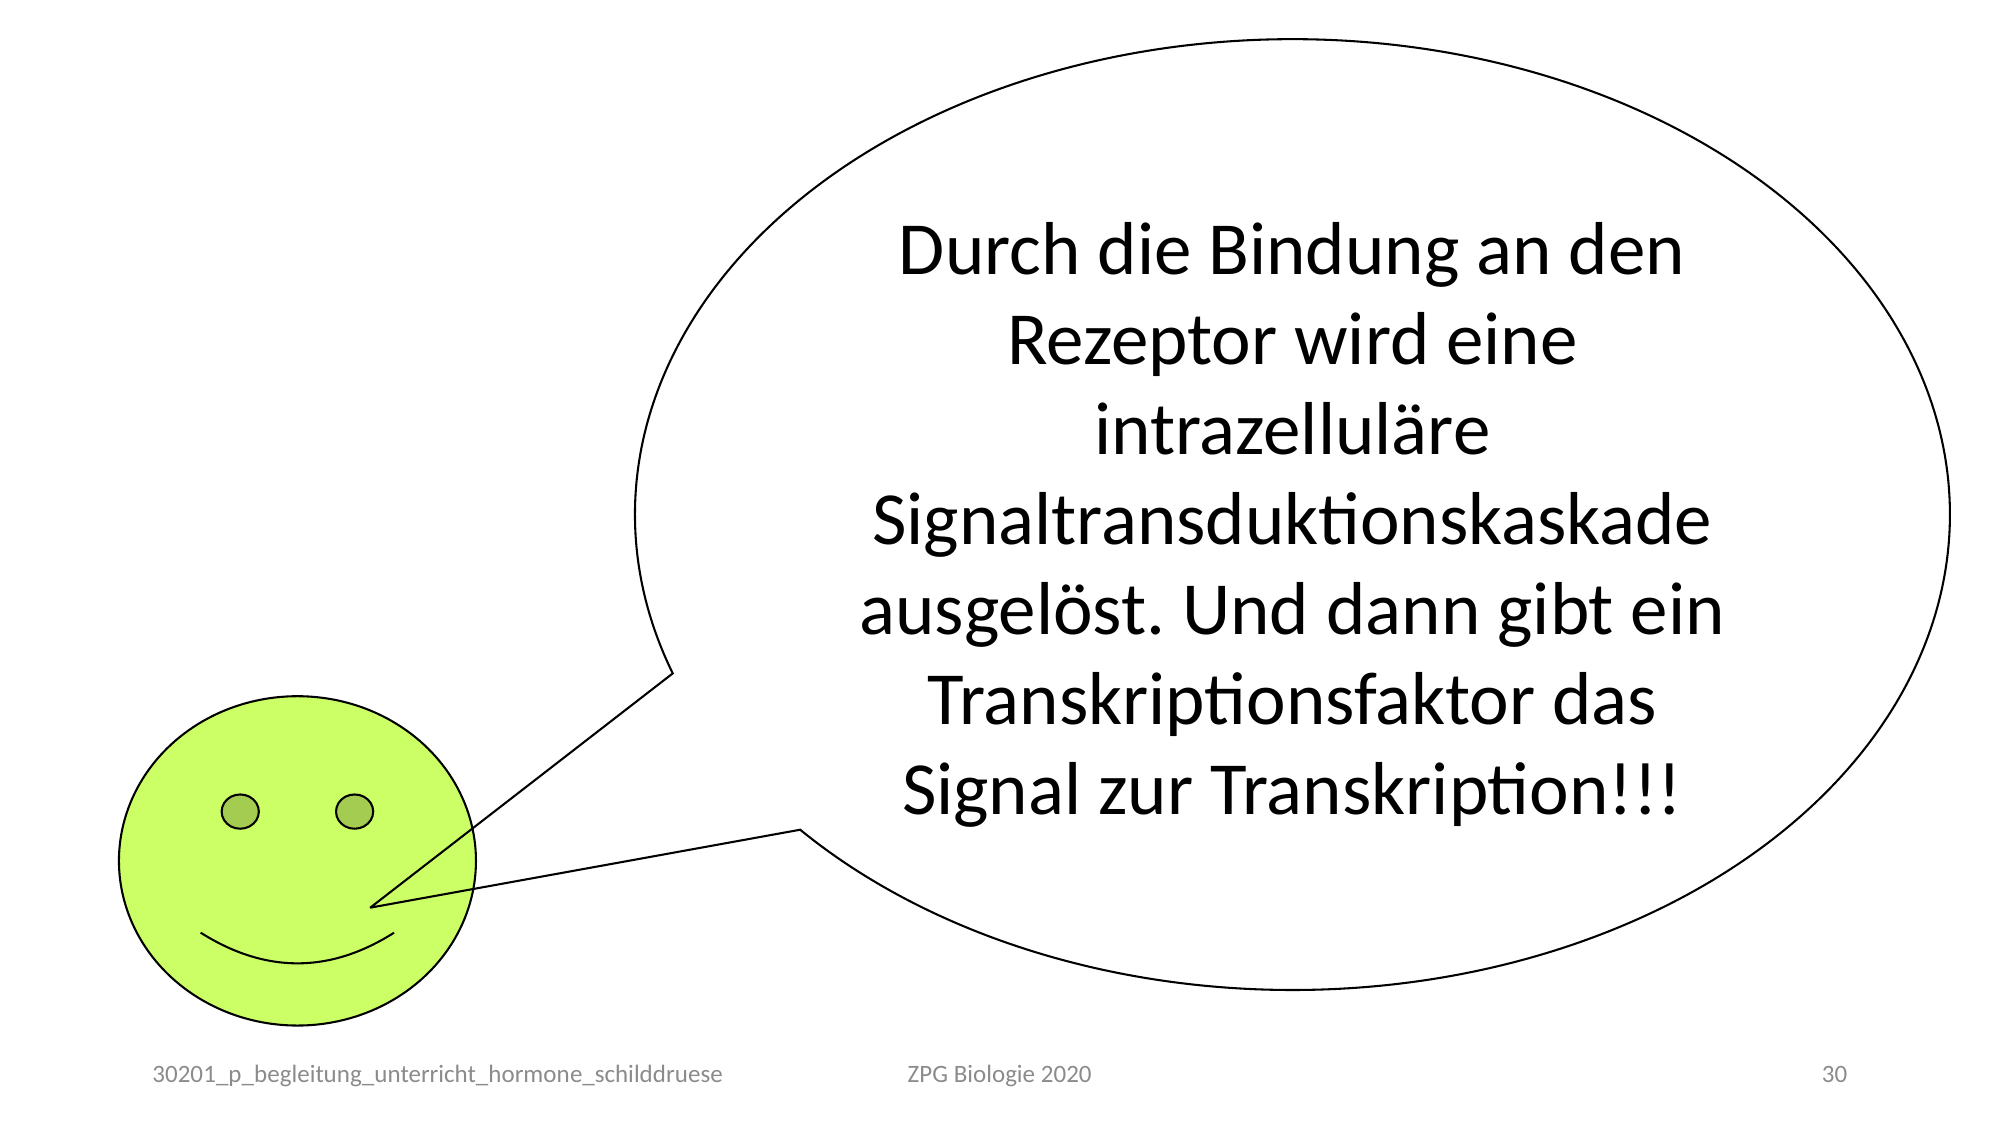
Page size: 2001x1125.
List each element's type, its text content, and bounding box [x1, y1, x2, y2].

slide_number 30201_p_begleitung_unterricht_hormone_schilddruese [137, 1042, 662, 1103]
slide_number 30 [1412, 1042, 1863, 1103]
text_box [117, 695, 475, 1027]
footer ZPG Biologie 2020 [662, 1042, 1338, 1103]
text_box Durch die Bindung an den Rezeptor wird eine intrazelluläre Signaltransduktionskaskade ausgelöst. Und dann gibt ein Transkriptionsfaktor das Signal zur Transkription!!! [369, 38, 1951, 992]
